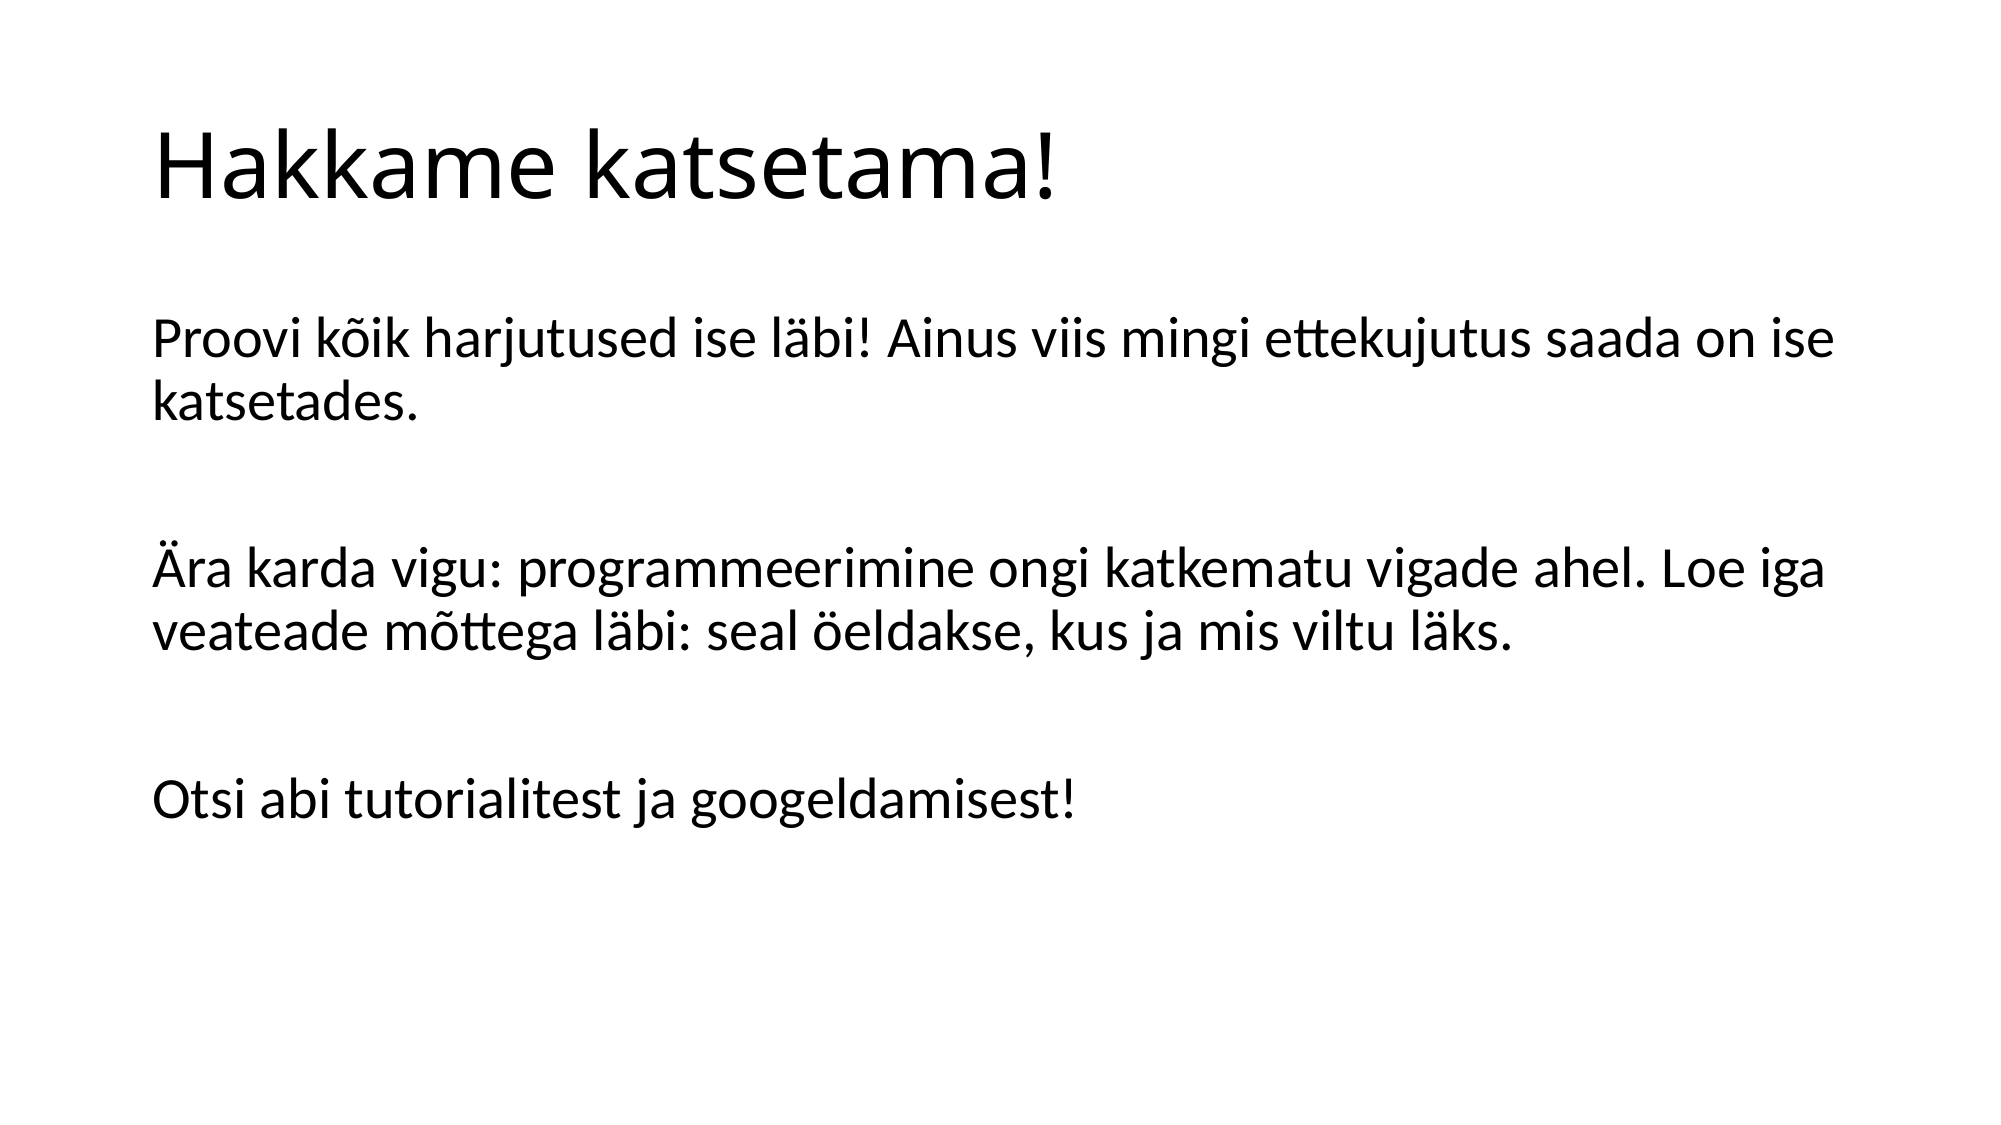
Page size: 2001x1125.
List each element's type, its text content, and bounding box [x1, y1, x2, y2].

list Proovi kõik harjutused ise läbi! Ainus viis mingi ettekujutus saada on ise katsetades. Ära karda vigu: programmeerimine ongi katkematu vigade ahel. Loe iga veateade mõttega läbi: seal öeldakse, kus ja mis viltu läks. Otsi abi tutorialitest ja googeldamisest! [137, 299, 1863, 1014]
title Hakkame katsetama! [137, 59, 1863, 278]
